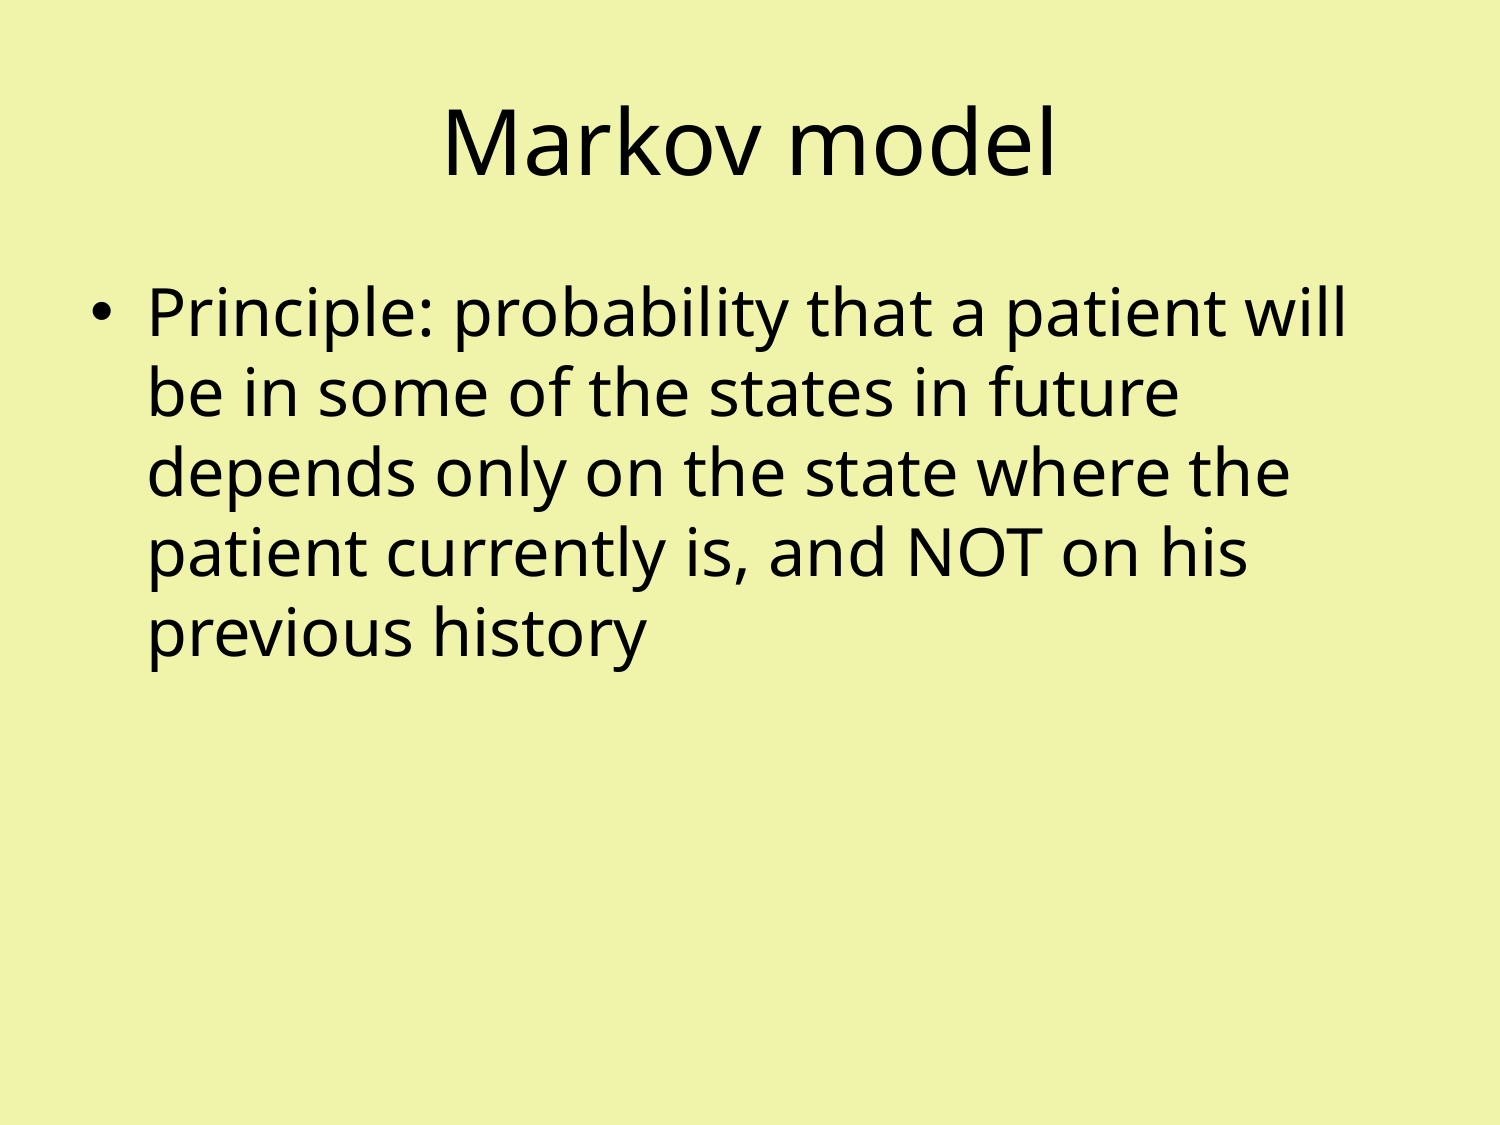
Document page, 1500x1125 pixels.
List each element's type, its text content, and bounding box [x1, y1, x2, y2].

title Markov model [75, 45, 1425, 233]
list Principle: probability that a patient will be in some of the states in future depends only on the state where the patient currently is, and NOT on his previous history [75, 262, 1425, 1005]
